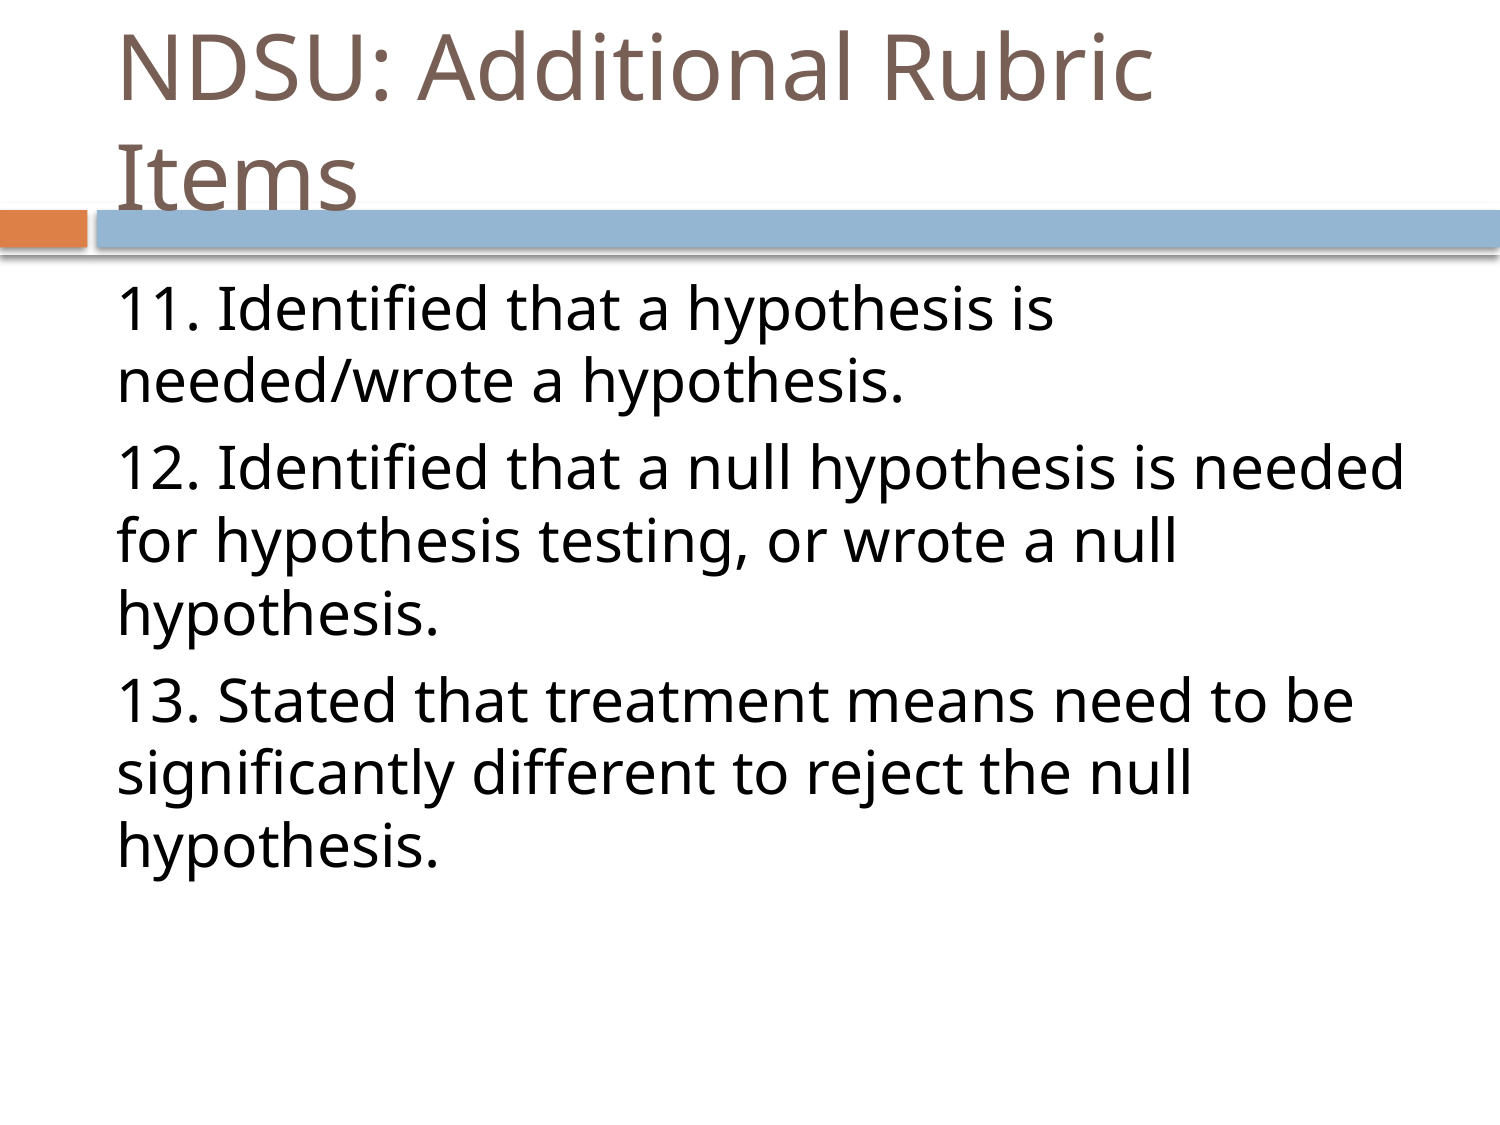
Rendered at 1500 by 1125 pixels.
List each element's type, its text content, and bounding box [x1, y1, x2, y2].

title NDSU: Additional Rubric Items [100, 37, 1438, 200]
list 11. Identified that a hypothesis is needed/wrote a hypothesis. 12. Identified that a null hypothesis is needed for hypothesis testing, or wrote a null hypothesis. 13. Stated that treatment means need to be significantly different to reject the null hypothesis. [100, 262, 1438, 1000]
